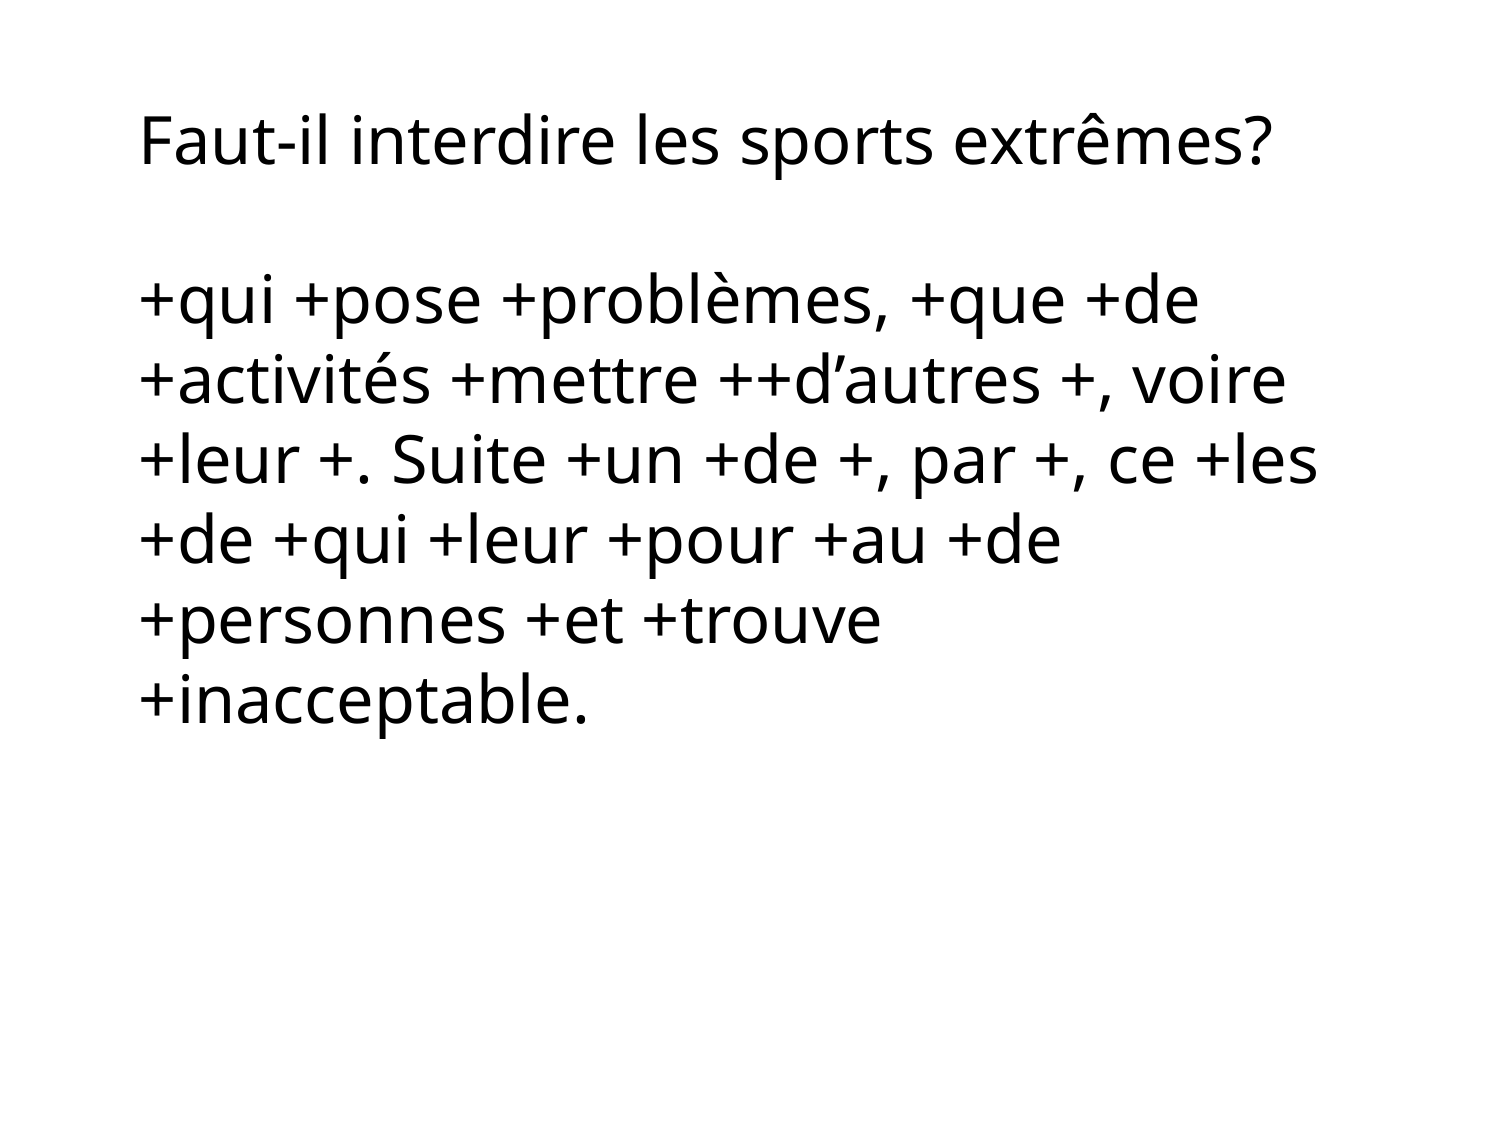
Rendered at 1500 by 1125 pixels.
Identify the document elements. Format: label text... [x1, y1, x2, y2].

text_box Faut-il interdire les sports extrêmes? +qui +pose +problèmes, +que +de +activités +mettre ++d’autres +, voire +leur +. Suite +un +de +, par +, ce +les +de +qui +leur +pour +au +de +personnes +et +trouve +inacceptable. [123, 90, 1376, 745]
